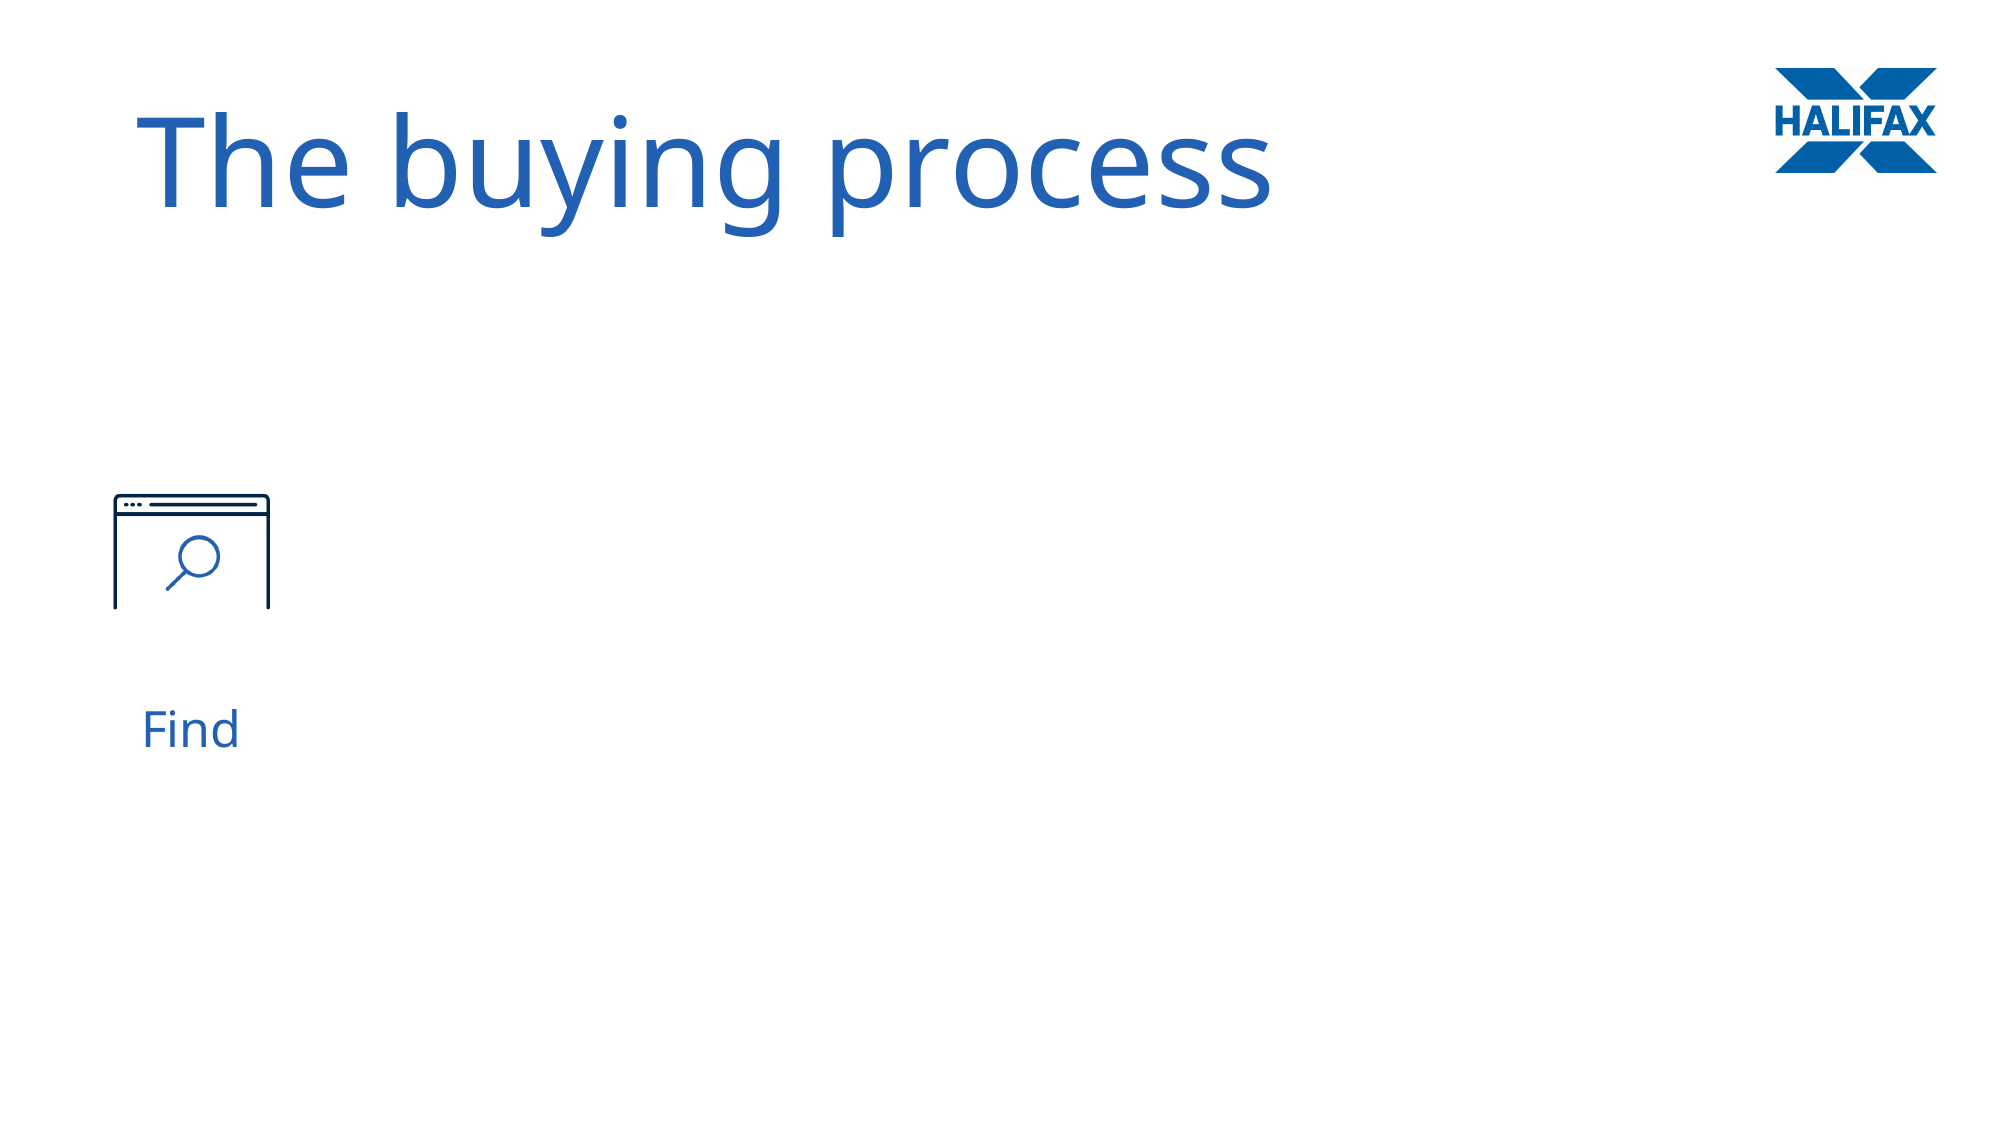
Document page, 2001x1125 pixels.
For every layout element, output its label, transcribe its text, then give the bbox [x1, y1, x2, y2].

picture [1775, 68, 1937, 173]
list The buying process [121, 75, 1579, 221]
picture [87, 448, 296, 656]
text_box Find [90, 689, 293, 765]
